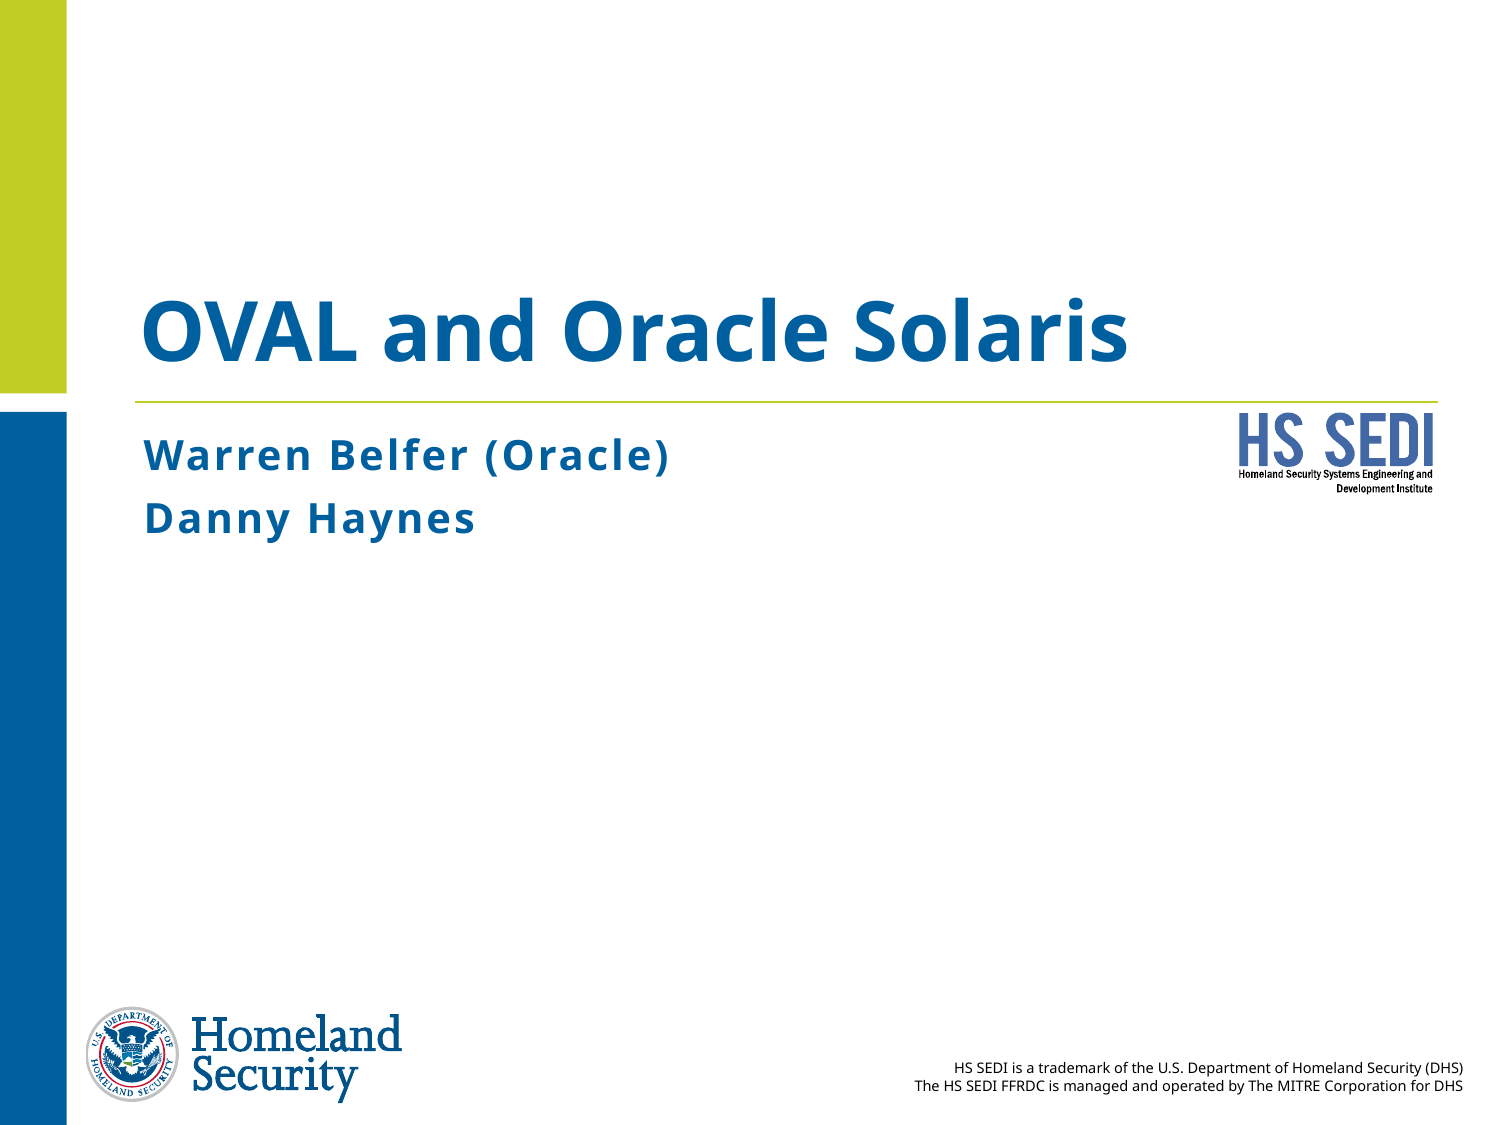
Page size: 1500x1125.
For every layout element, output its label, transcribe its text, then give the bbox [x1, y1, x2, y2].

title OVAL and Oracle Solaris [124, 60, 1313, 386]
subtitle Warren Belfer (Oracle) Danny Haynes [128, 421, 884, 584]
